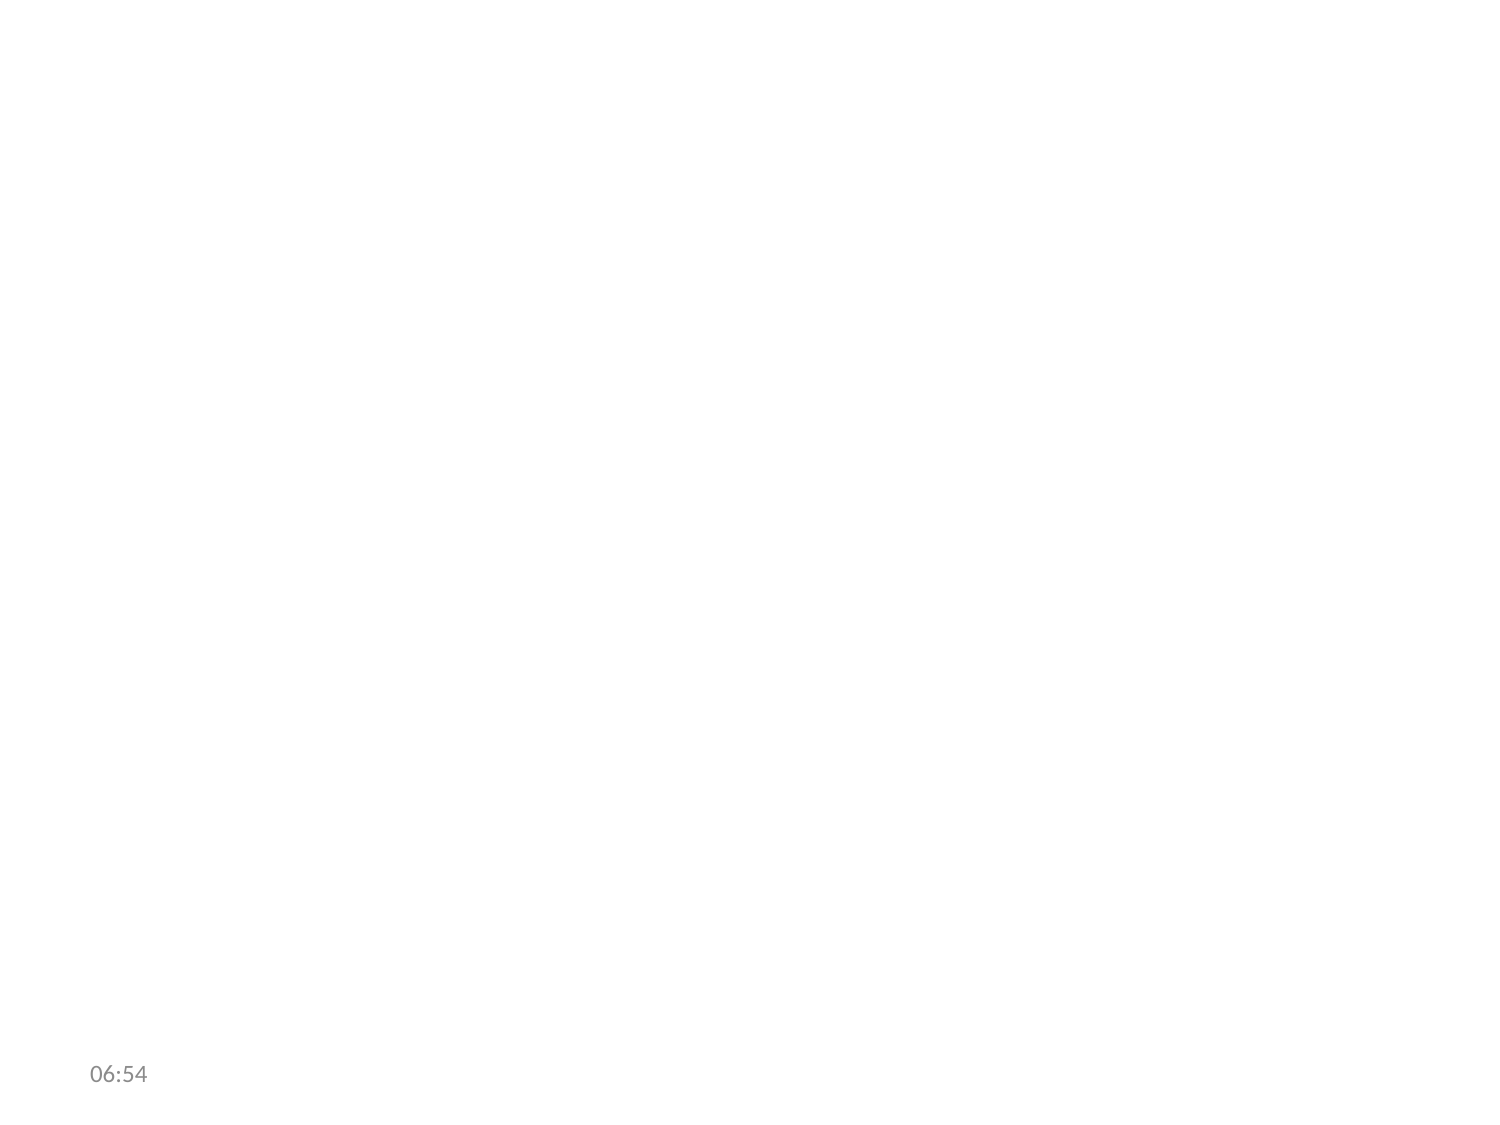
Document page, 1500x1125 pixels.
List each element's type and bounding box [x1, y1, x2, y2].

slide_number [75, 1042, 425, 1103]
